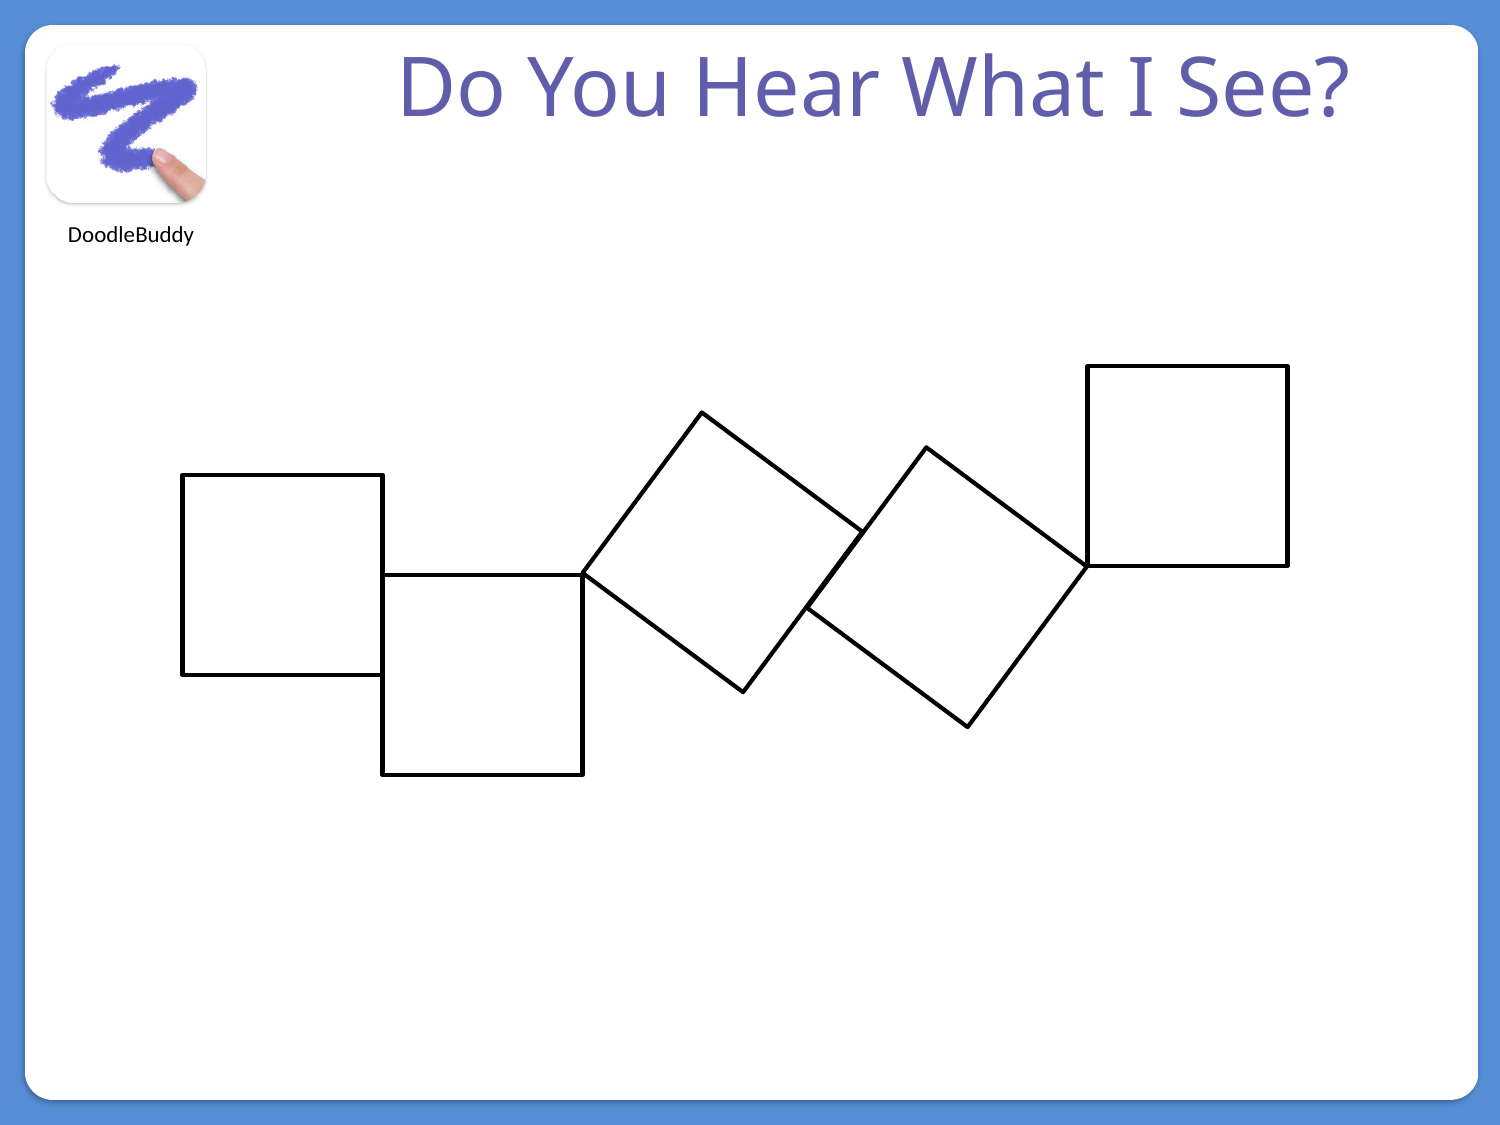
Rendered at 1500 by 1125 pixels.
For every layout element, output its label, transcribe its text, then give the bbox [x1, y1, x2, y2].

text_box DoodleBuddy [49, 221, 213, 255]
text_box [580, 410, 863, 695]
picture [37, 37, 216, 213]
text_box [180, 473, 385, 677]
text_box [1085, 364, 1290, 568]
title Do You Hear What I See? [337, 24, 1410, 141]
text_box [805, 445, 1089, 730]
text_box [380, 573, 585, 777]
